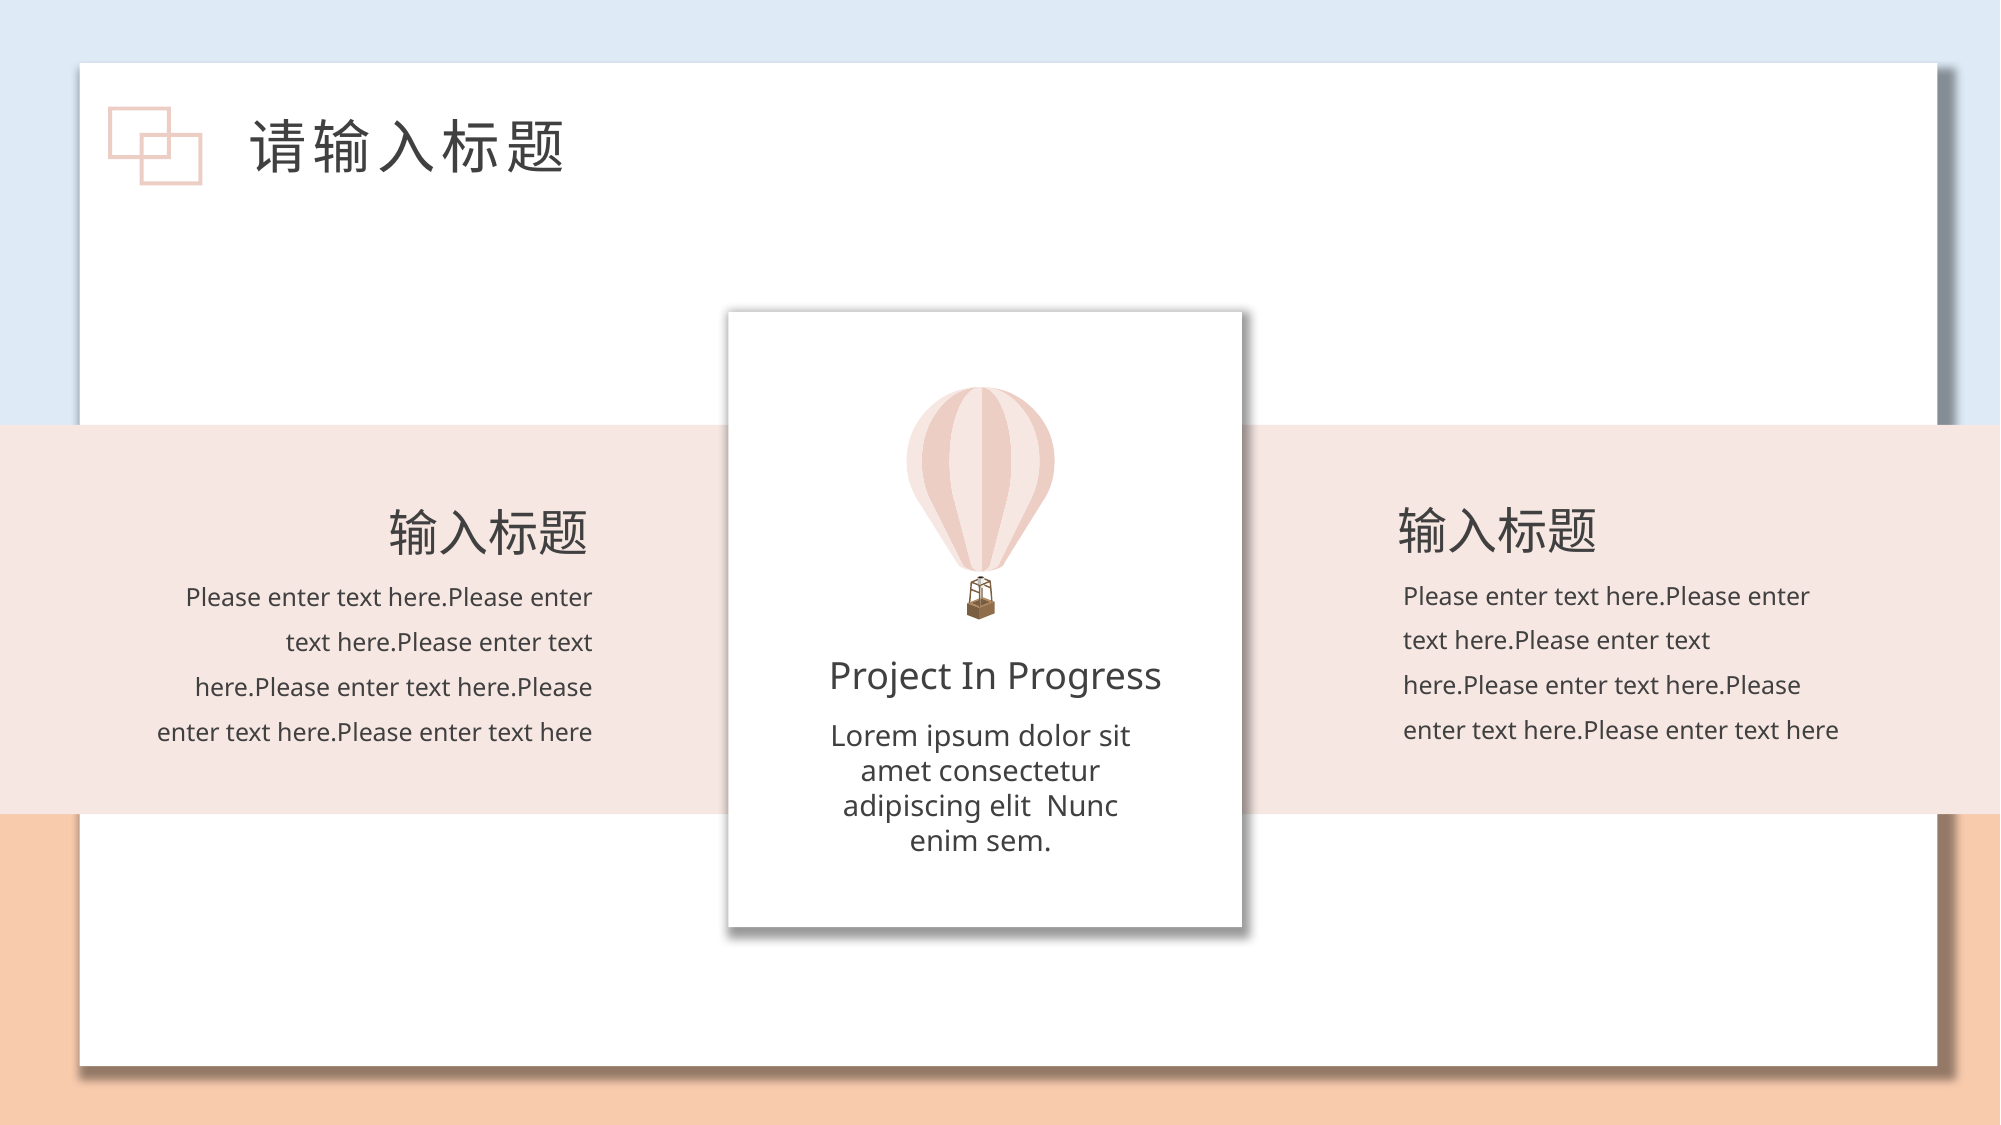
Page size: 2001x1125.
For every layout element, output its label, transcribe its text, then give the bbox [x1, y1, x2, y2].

text_box Project In Progress [799, 629, 1226, 719]
text_box [728, 311, 1242, 928]
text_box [906, 387, 1055, 620]
text_box 请输入标题 [233, 102, 891, 188]
text_box [0, 424, 720, 815]
text_box 输入标题 [1383, 462, 1858, 568]
text_box [1259, 424, 2000, 815]
text_box Please enter text here.Please enter text here.Please enter text here.Please enter text here.Please enter text here.Please enter text here [1388, 557, 1863, 752]
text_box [108, 106, 203, 186]
text_box Please enter text here.Please enter text here.Please enter text here.Please enter text here.Please enter text here.Please enter text here [133, 559, 609, 754]
text_box Lorem ipsum dolor sit amet consectetur adipiscing elit Nunc enim sem. [797, 710, 1164, 865]
text_box 输入标题 [128, 464, 603, 569]
